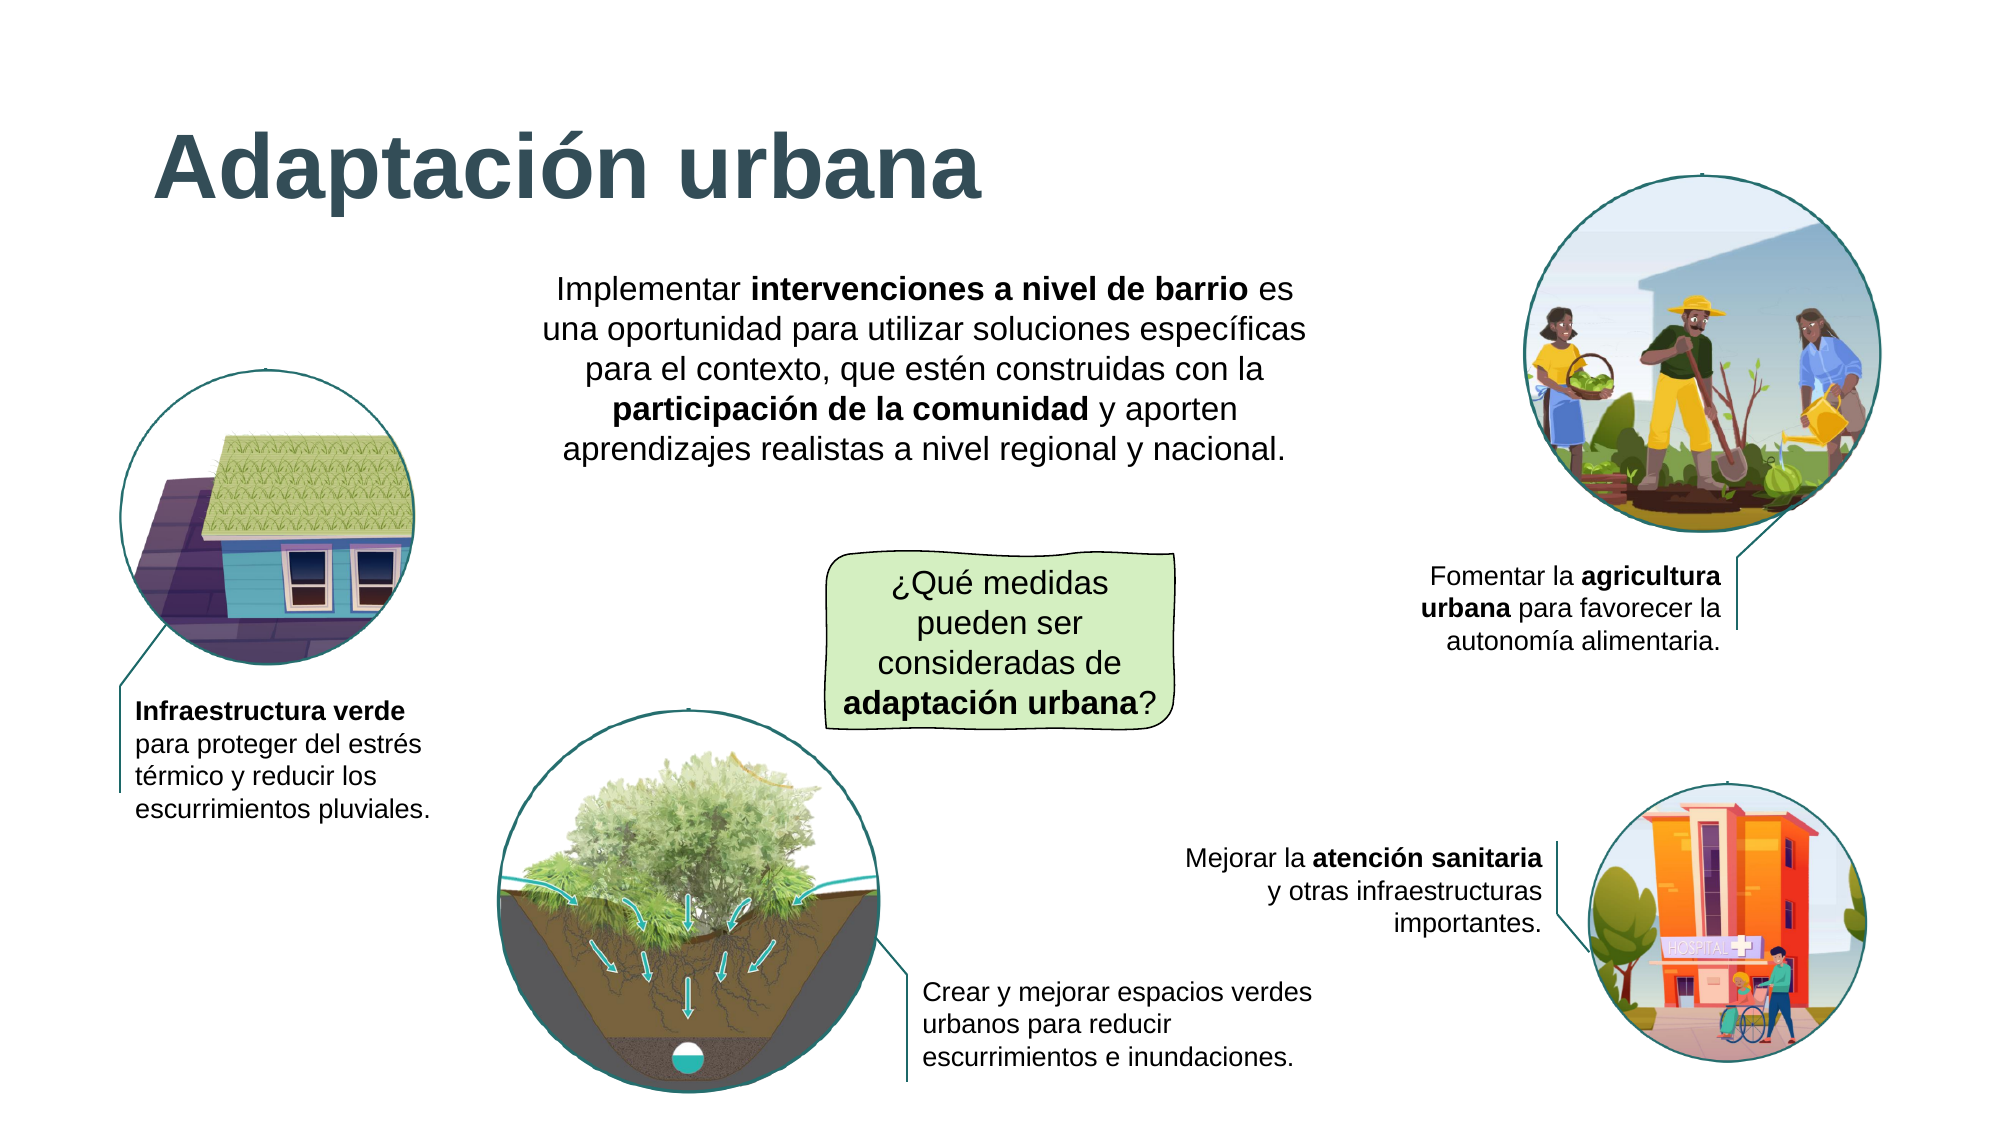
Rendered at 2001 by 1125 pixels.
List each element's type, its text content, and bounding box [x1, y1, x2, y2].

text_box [494, 707, 1342, 1099]
text_box Implementar intervenciones a nivel de barrio es una oportunidad para utilizar soluciones específicas para el contexto, que estén construidas con la participación de la comunidad y aporten aprendizajes realistas a nivel regional y nacional. [523, 256, 1327, 479]
text_box ¿Qué medidas pueden ser consideradas de adaptación urbana? [824, 550, 1176, 706]
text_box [1390, 172, 1896, 698]
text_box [104, 367, 477, 866]
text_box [1165, 781, 1880, 1066]
title Adaptación urbana [137, 59, 1863, 278]
